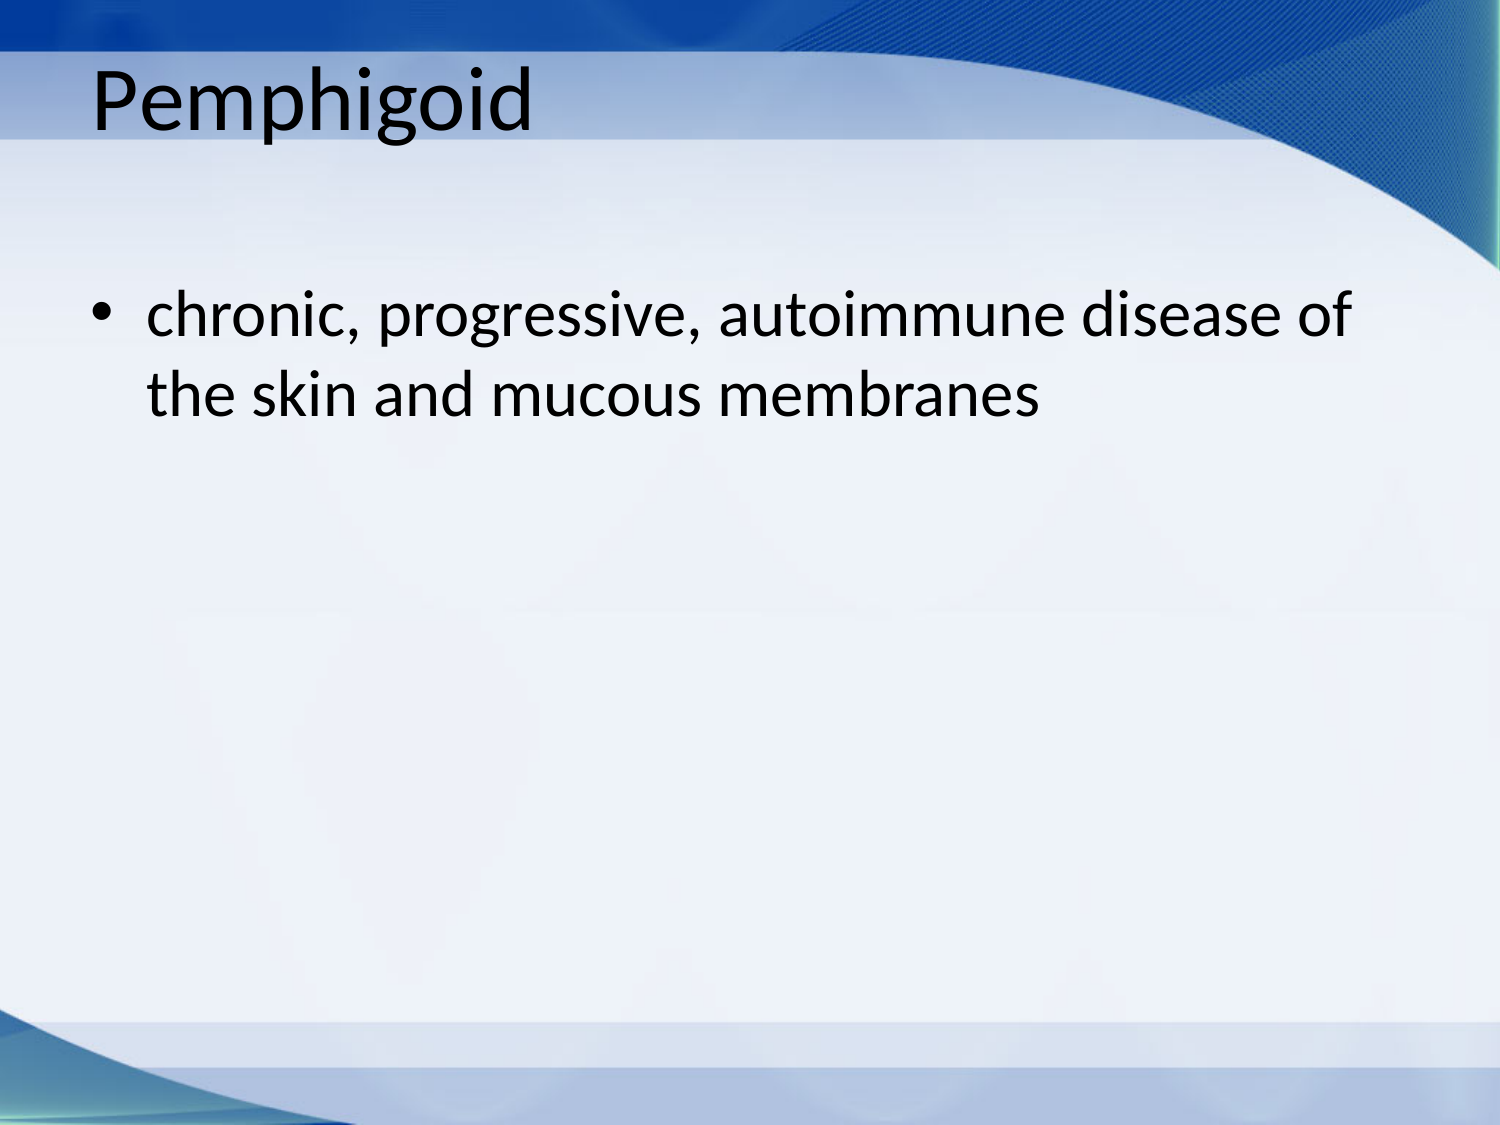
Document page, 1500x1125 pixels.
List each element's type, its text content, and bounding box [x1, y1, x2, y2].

title Pemphigoid [76, 0, 1427, 188]
picture [0, 0, 1500, 1125]
list chronic, progressive, autoimmune disease of the skin and mucous membranes [75, 262, 1425, 1005]
